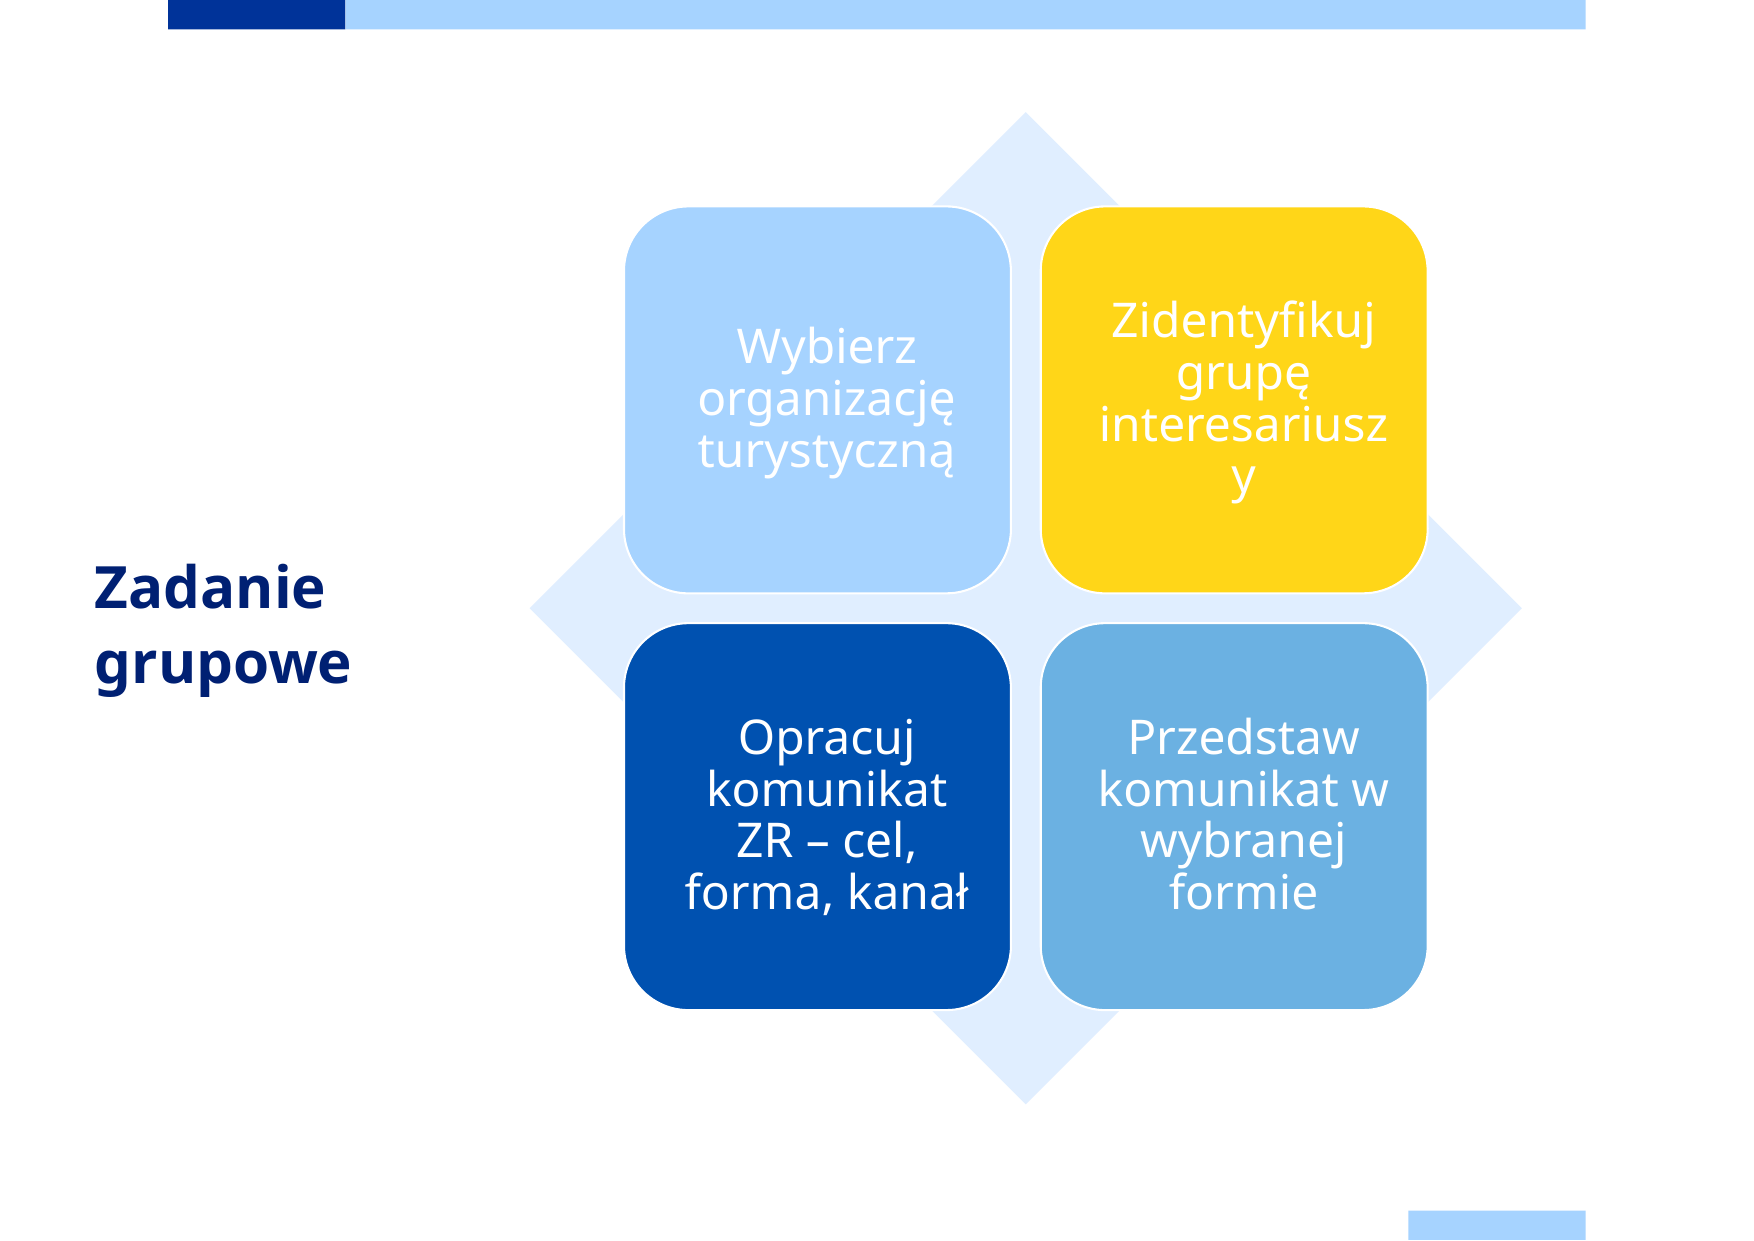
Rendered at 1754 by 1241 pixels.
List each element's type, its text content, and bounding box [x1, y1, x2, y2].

title Zadanie grupowe [94, 264, 392, 976]
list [392, 112, 1660, 1105]
